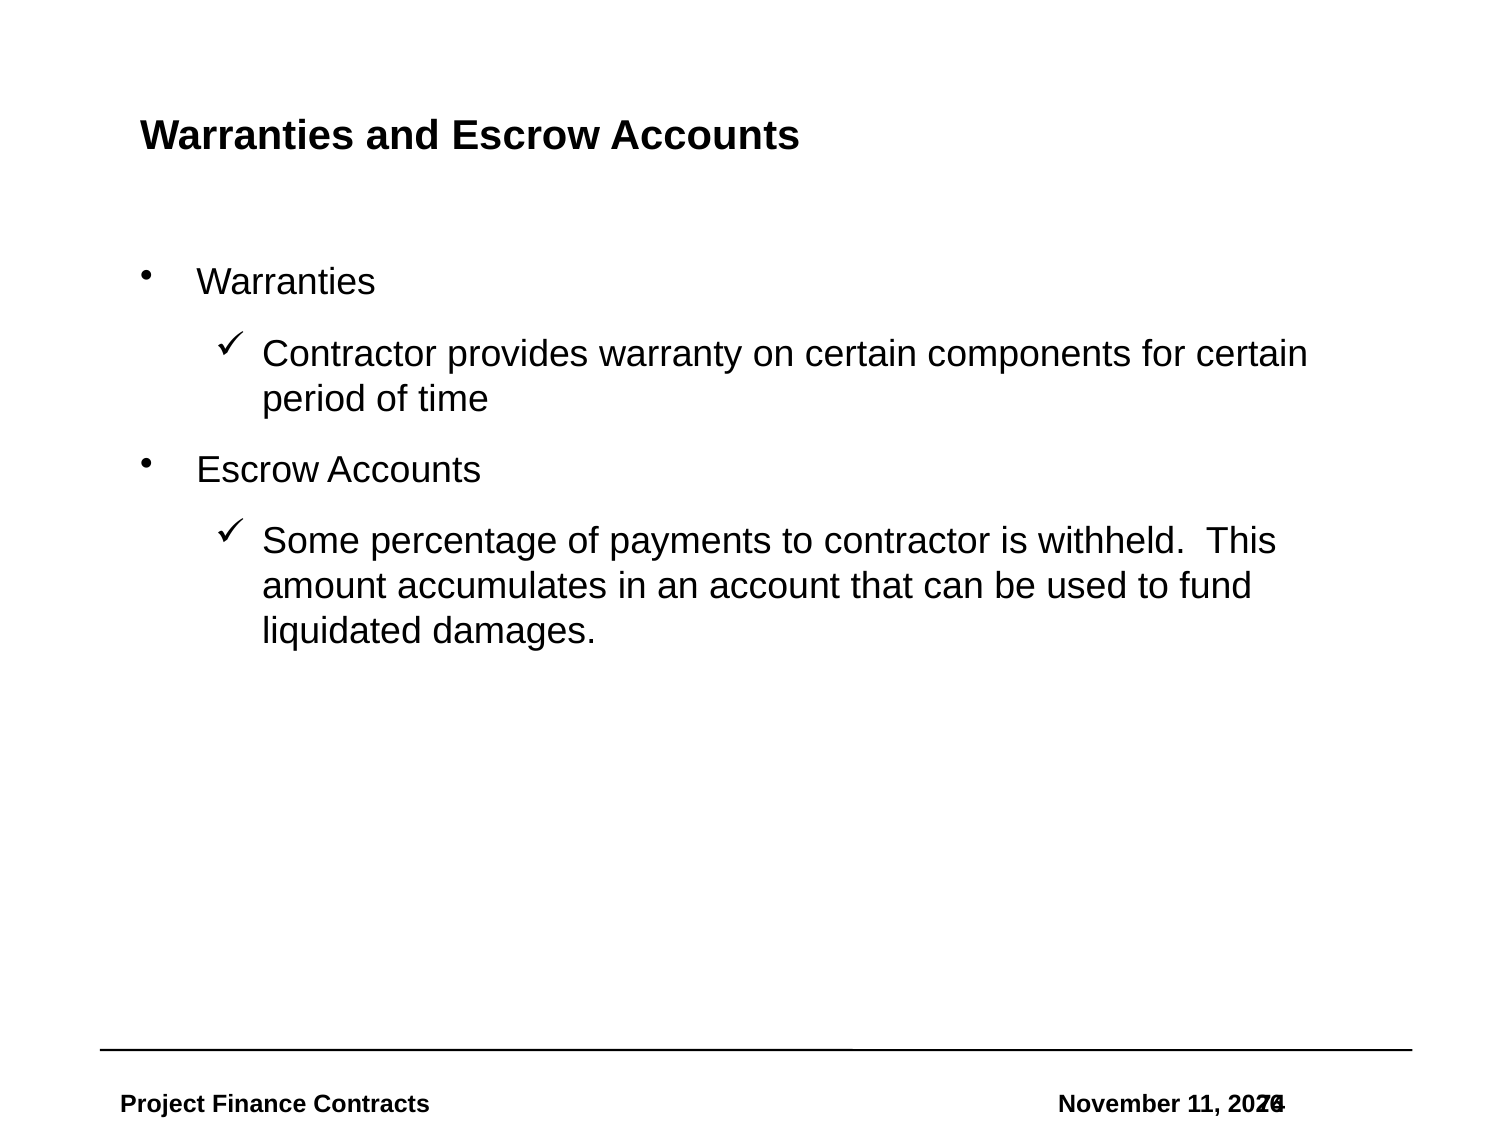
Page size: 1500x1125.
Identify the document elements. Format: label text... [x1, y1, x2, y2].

title Warranties and Escrow Accounts [124, 99, 1288, 226]
list Warranties Contractor provides warranty on certain components for certain period of time Escrow Accounts Some percentage of payments to contractor is withheld. This amount accumulates in an account that can be used to fund liquidated damages. [124, 249, 1376, 1001]
